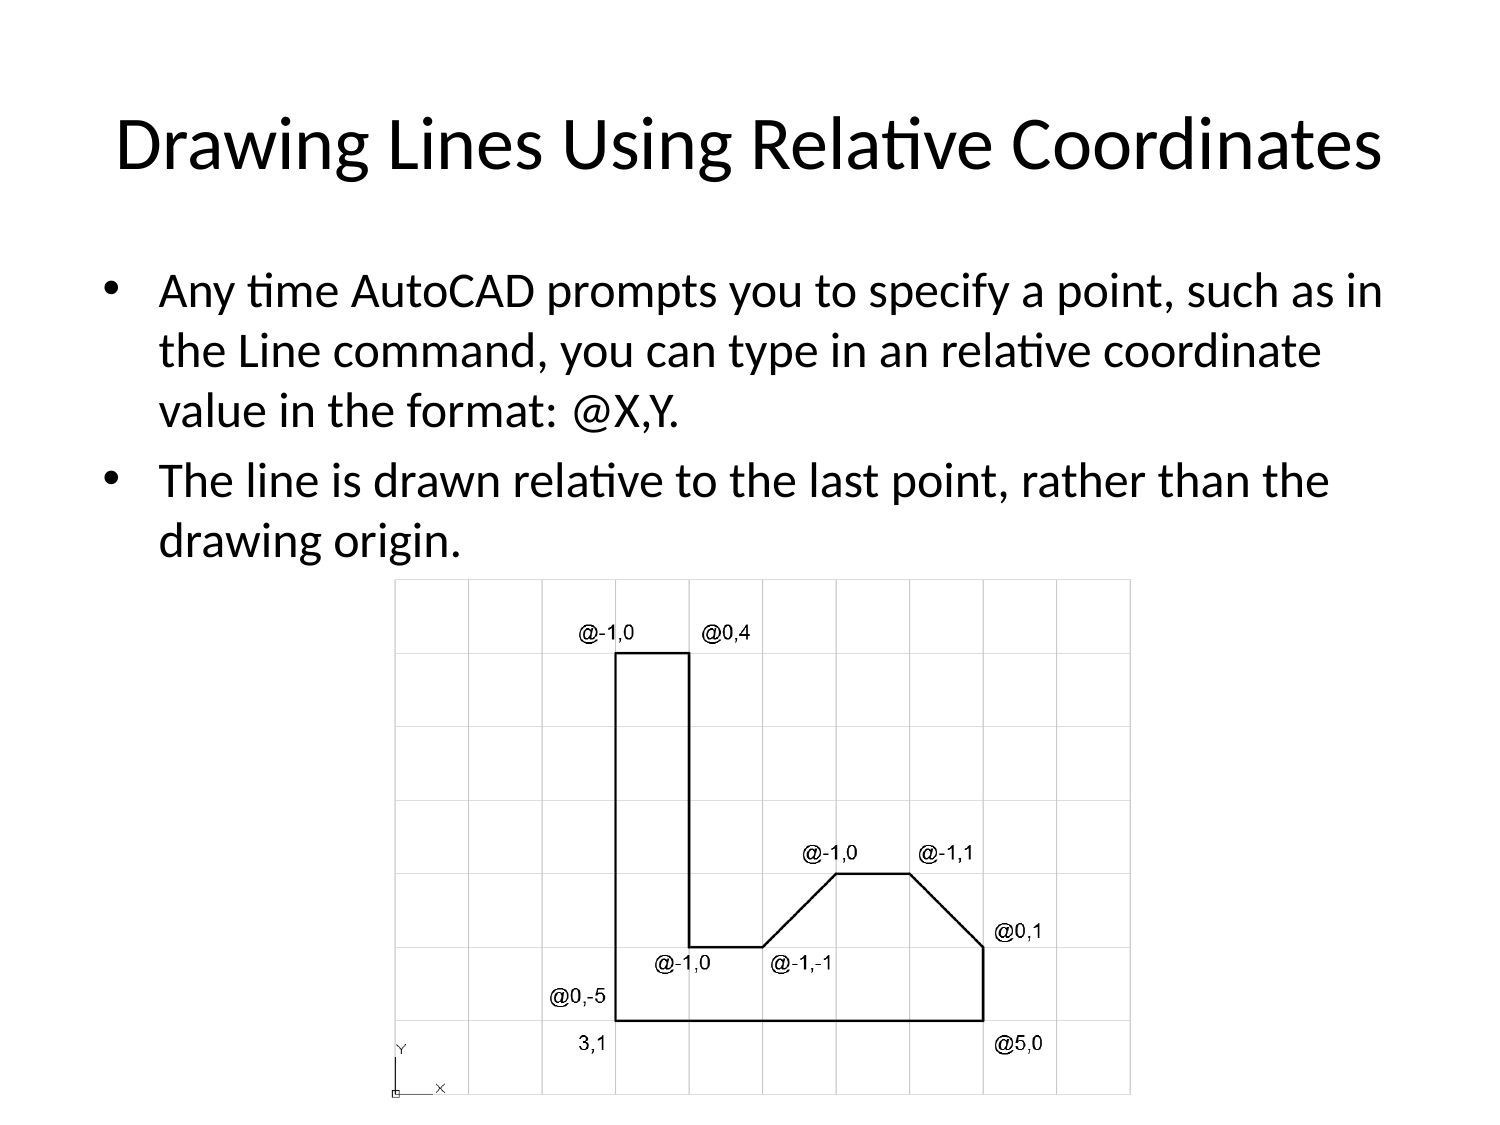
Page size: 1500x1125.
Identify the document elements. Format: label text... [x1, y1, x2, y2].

picture [388, 574, 1137, 1101]
list Any time AutoCAD prompts you to specify a point, such as in the Line command, you can type in an relative coordinate value in the format: @X,Y. The line is drawn relative to the last point, rather than the drawing origin. [87, 249, 1438, 950]
title Drawing Lines Using Relative Coordinates [75, 45, 1425, 233]
